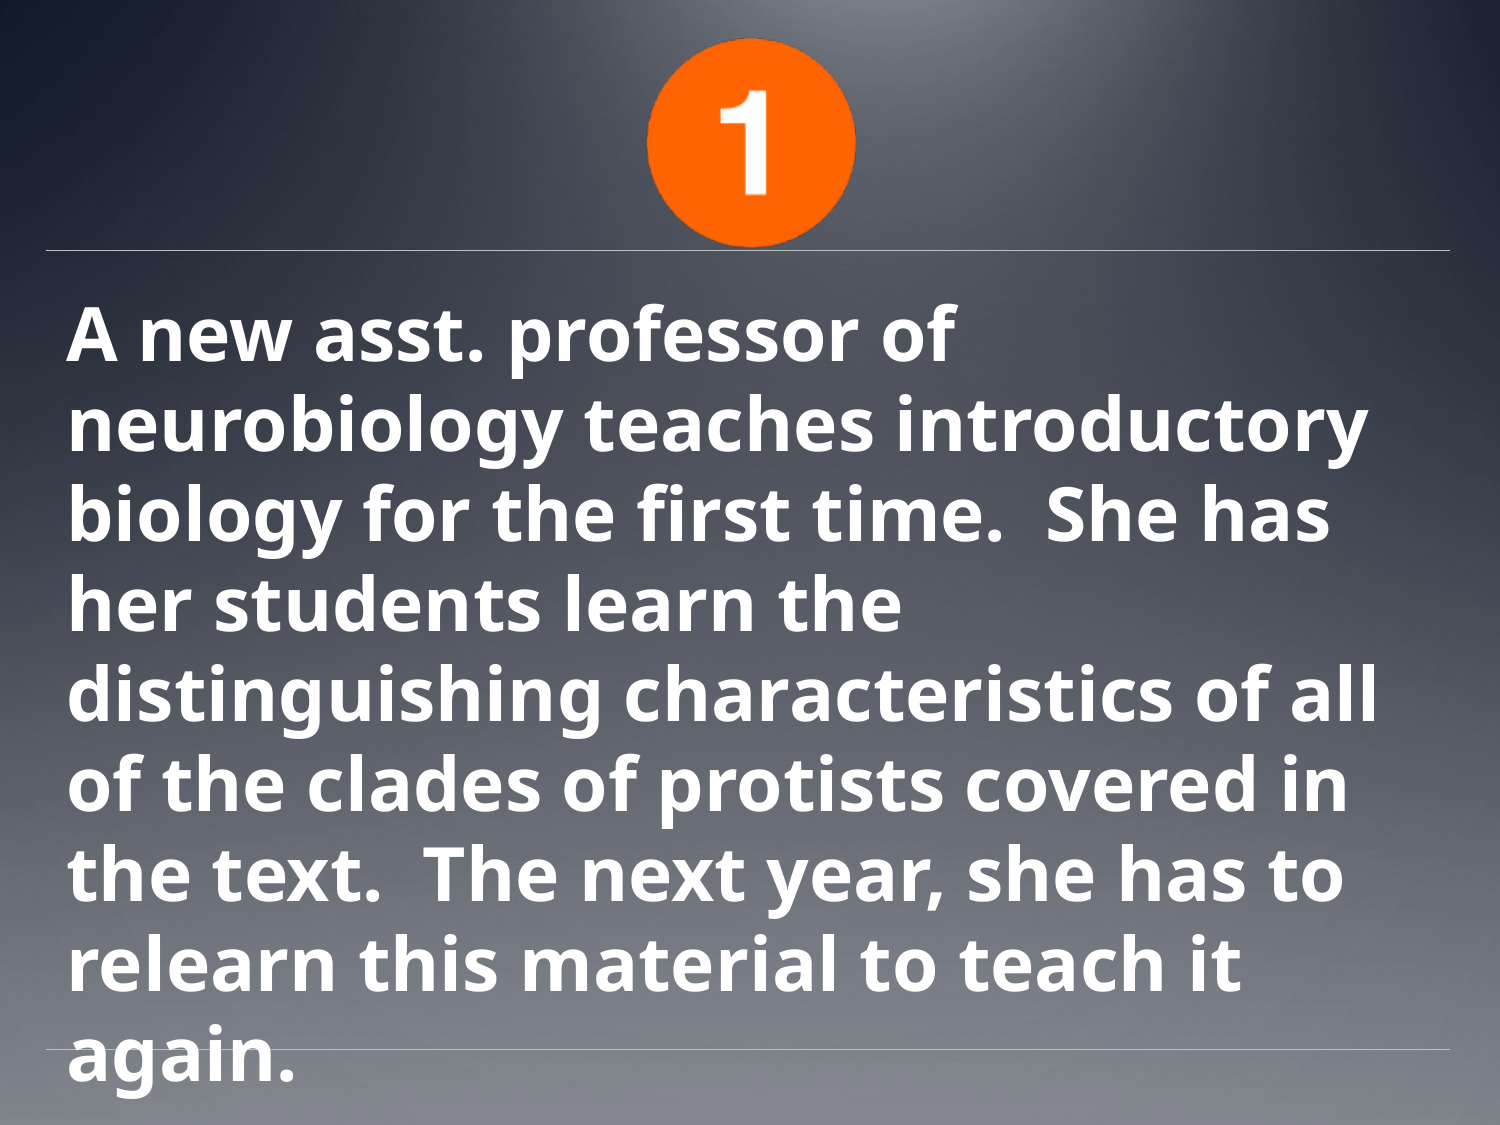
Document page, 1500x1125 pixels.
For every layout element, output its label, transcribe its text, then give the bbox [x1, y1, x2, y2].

picture [614, 4, 892, 282]
text_box A new asst. professor of neurobiology teaches introductory biology for the first time. She has her students learn the distinguishing characteristics of all of the clades of protists covered in the text. The next year, she has to relearn this material to teach it again. [51, 279, 1456, 1104]
